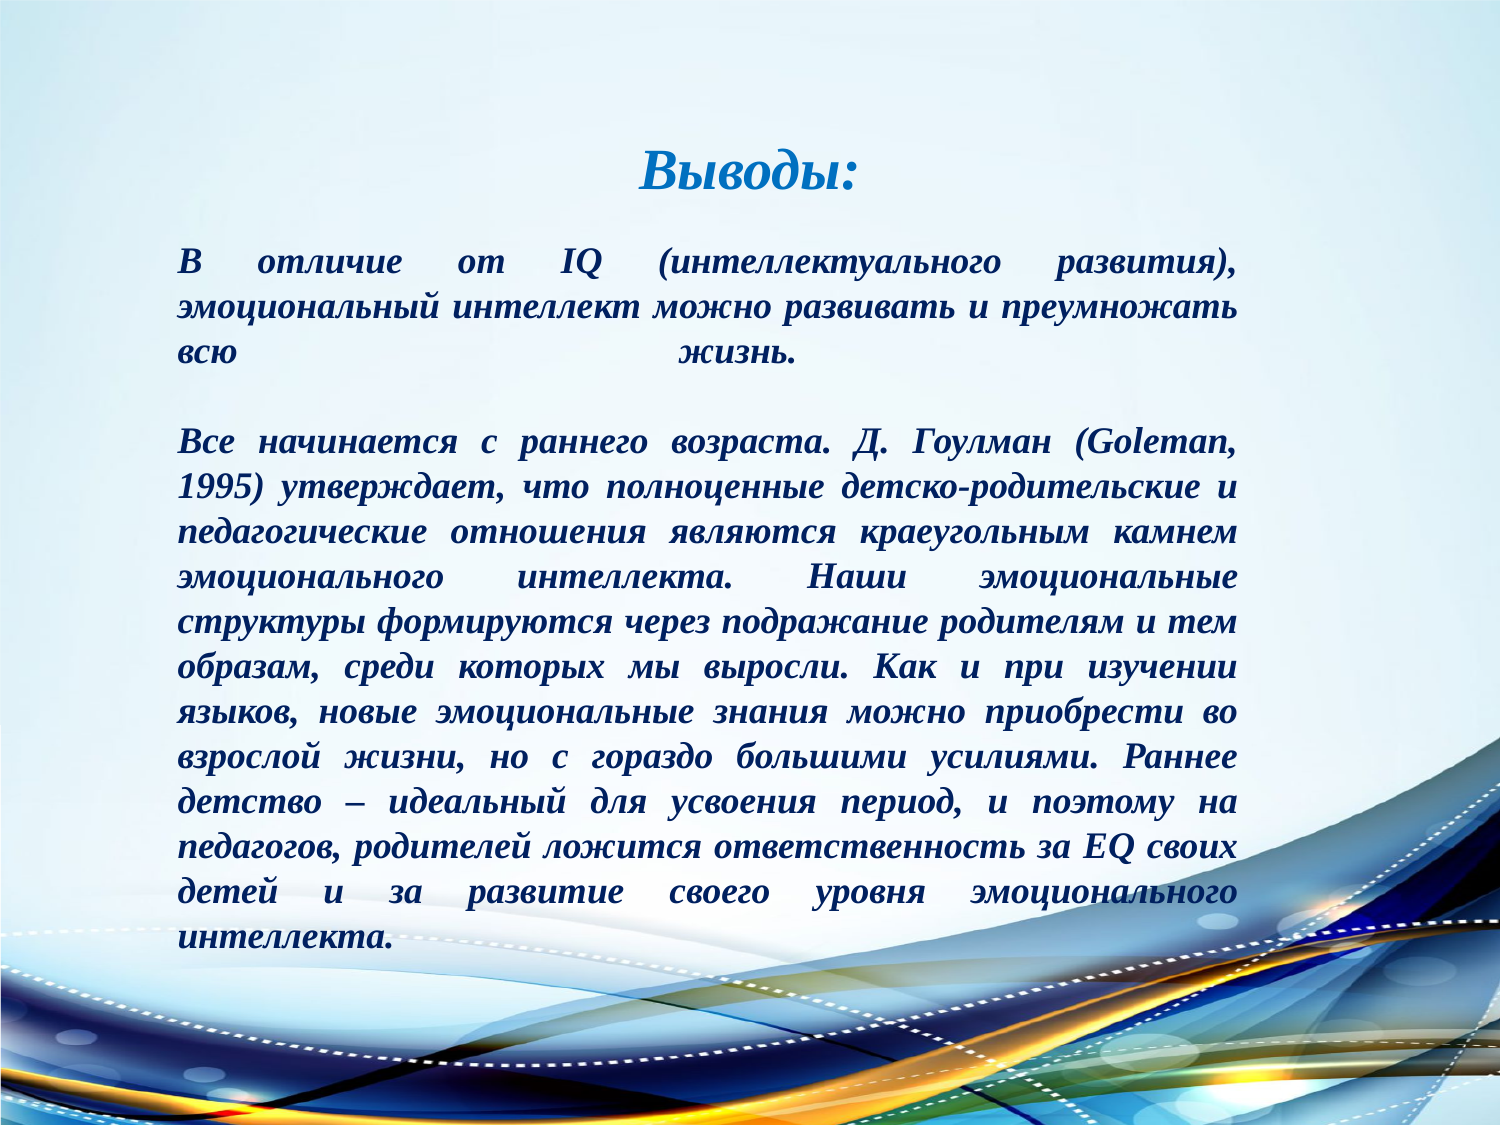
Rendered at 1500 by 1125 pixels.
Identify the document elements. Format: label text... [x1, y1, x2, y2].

title В отличие от IQ (интеллектуального развития), эмоциональный интеллект можно развивать и преумножать всю жизнь. Все начинается с раннего возраста. Д. Гоулман (Goleman, 1995) утверждает, что полноценные детско-родительские и педагогические отношения являются краеугольным камнем эмоционального интеллекта. Наши эмоциональные структуры формируются через подражание родителям и тем образам, среди которых мы выросли. Как и при изучении языков, новые эмоциональные знания можно приобрести во взрослой жизни, но с гораздо большими усилиями. Раннее детство – идеальный для усвоения период, и поэтому на педагогов, родителей ложится ответственность за EQ своих детей и за развитие своего уровня эмоционального интеллекта. [162, 575, 1254, 663]
title Выводы: [323, 116, 1177, 232]
picture [1, 1, 1498, 1125]
